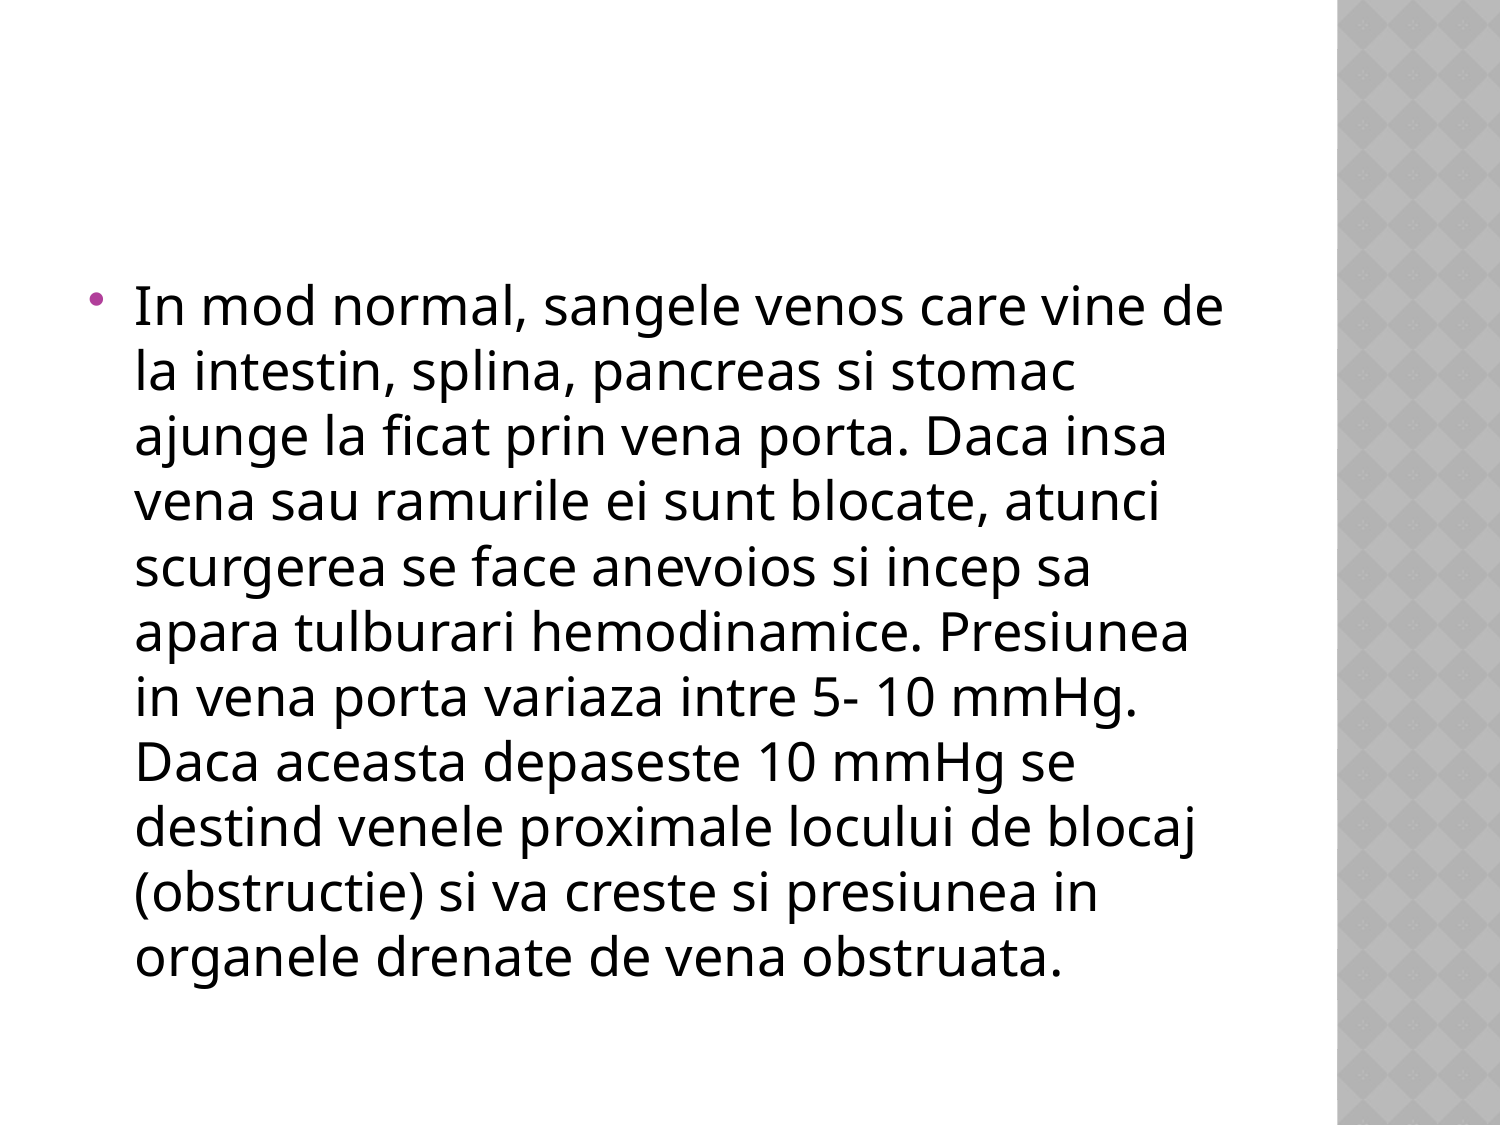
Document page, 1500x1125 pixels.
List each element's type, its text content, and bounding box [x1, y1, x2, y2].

list In mod normal, sangele venos care vine de la intestin, splina, pancreas si stomac ajunge la ficat prin vena porta. Daca insa vena sau ramurile ei sunt blocate, atunci scurgerea se face anevoios si incep sa apara tulburari hemodinamice. Presiunea in vena porta variaza intre 5- 10 mmHg. Daca aceasta depaseste 10 mmHg se destind venele proximale locului de blocaj (obstructie) si va creste si presiunea in organele drenate de vena obstruata. [75, 264, 1263, 1059]
